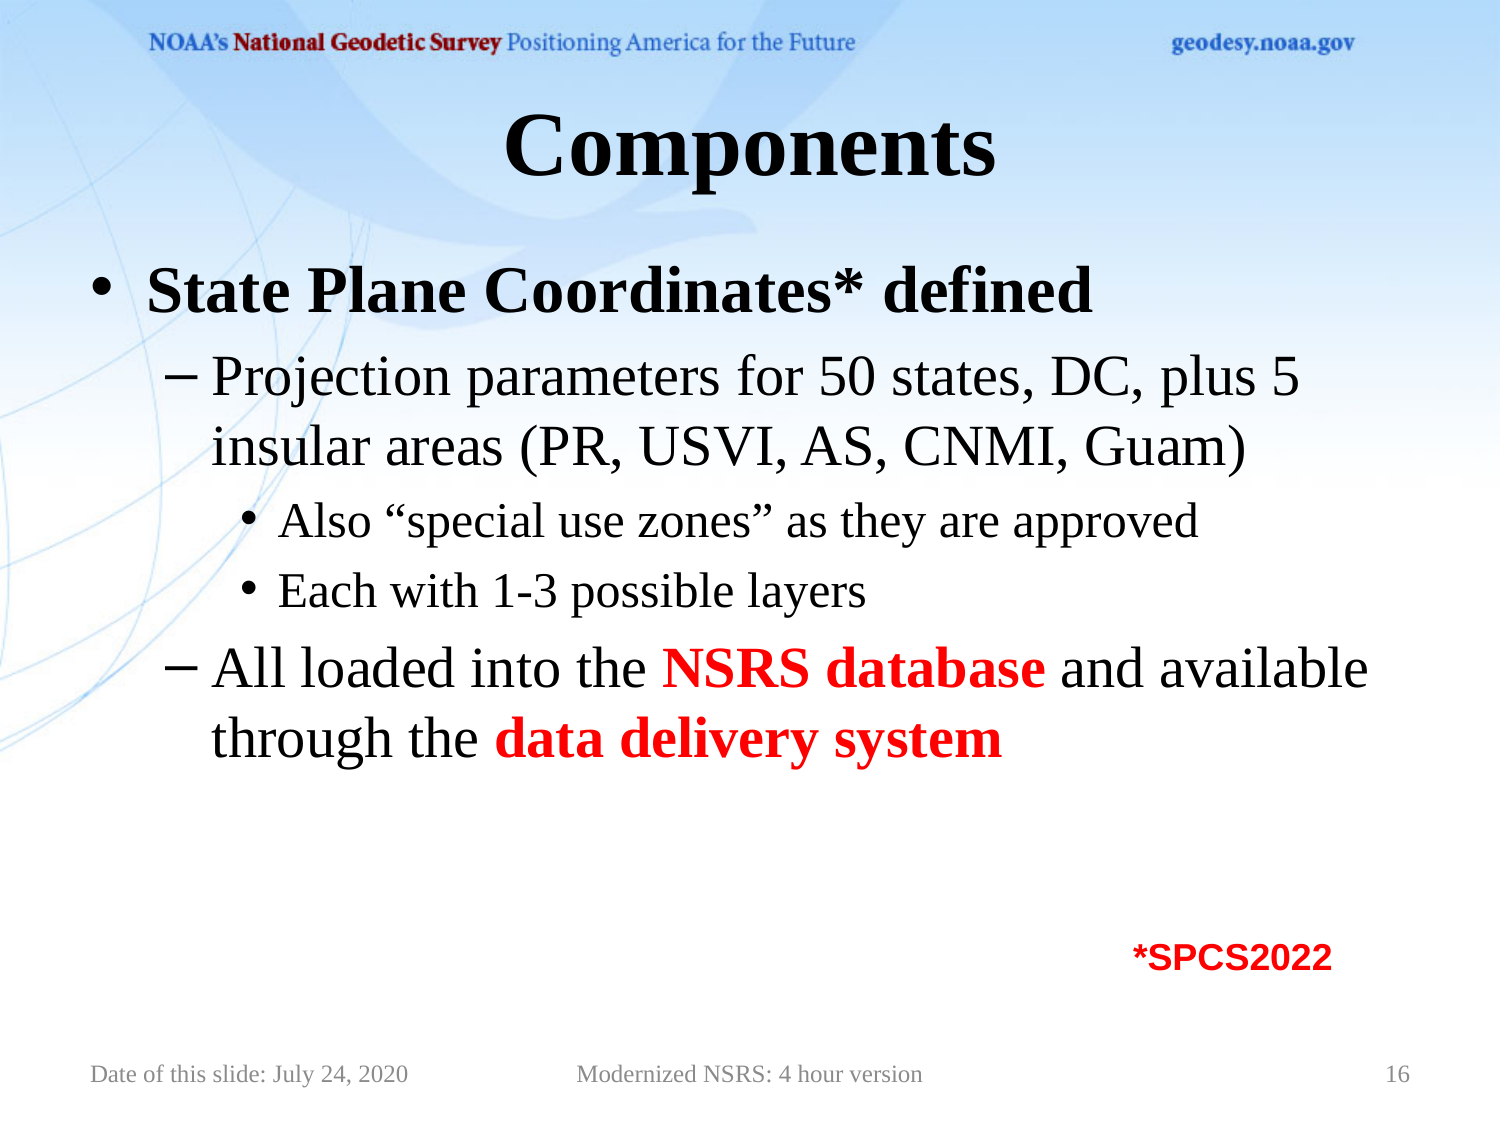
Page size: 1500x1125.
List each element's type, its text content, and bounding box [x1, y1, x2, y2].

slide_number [75, 1042, 425, 1103]
text_box *SPCS2022 [1118, 925, 1348, 986]
list State Plane Coordinates* defined Projection parameters for 50 states, DC, plus 5 insular areas (PR, USVI, AS, CNMI, Guam) Also “special use zones” as they are approved Each with 1-3 possible layers All loaded into the NSRS database and available through the data delivery system [75, 238, 1425, 981]
footer Modernized NSRS: 4 hour version [512, 1042, 988, 1103]
slide_number 16 [1074, 1042, 1425, 1103]
title Components [75, 45, 1425, 233]
picture [0, 0, 1500, 1125]
